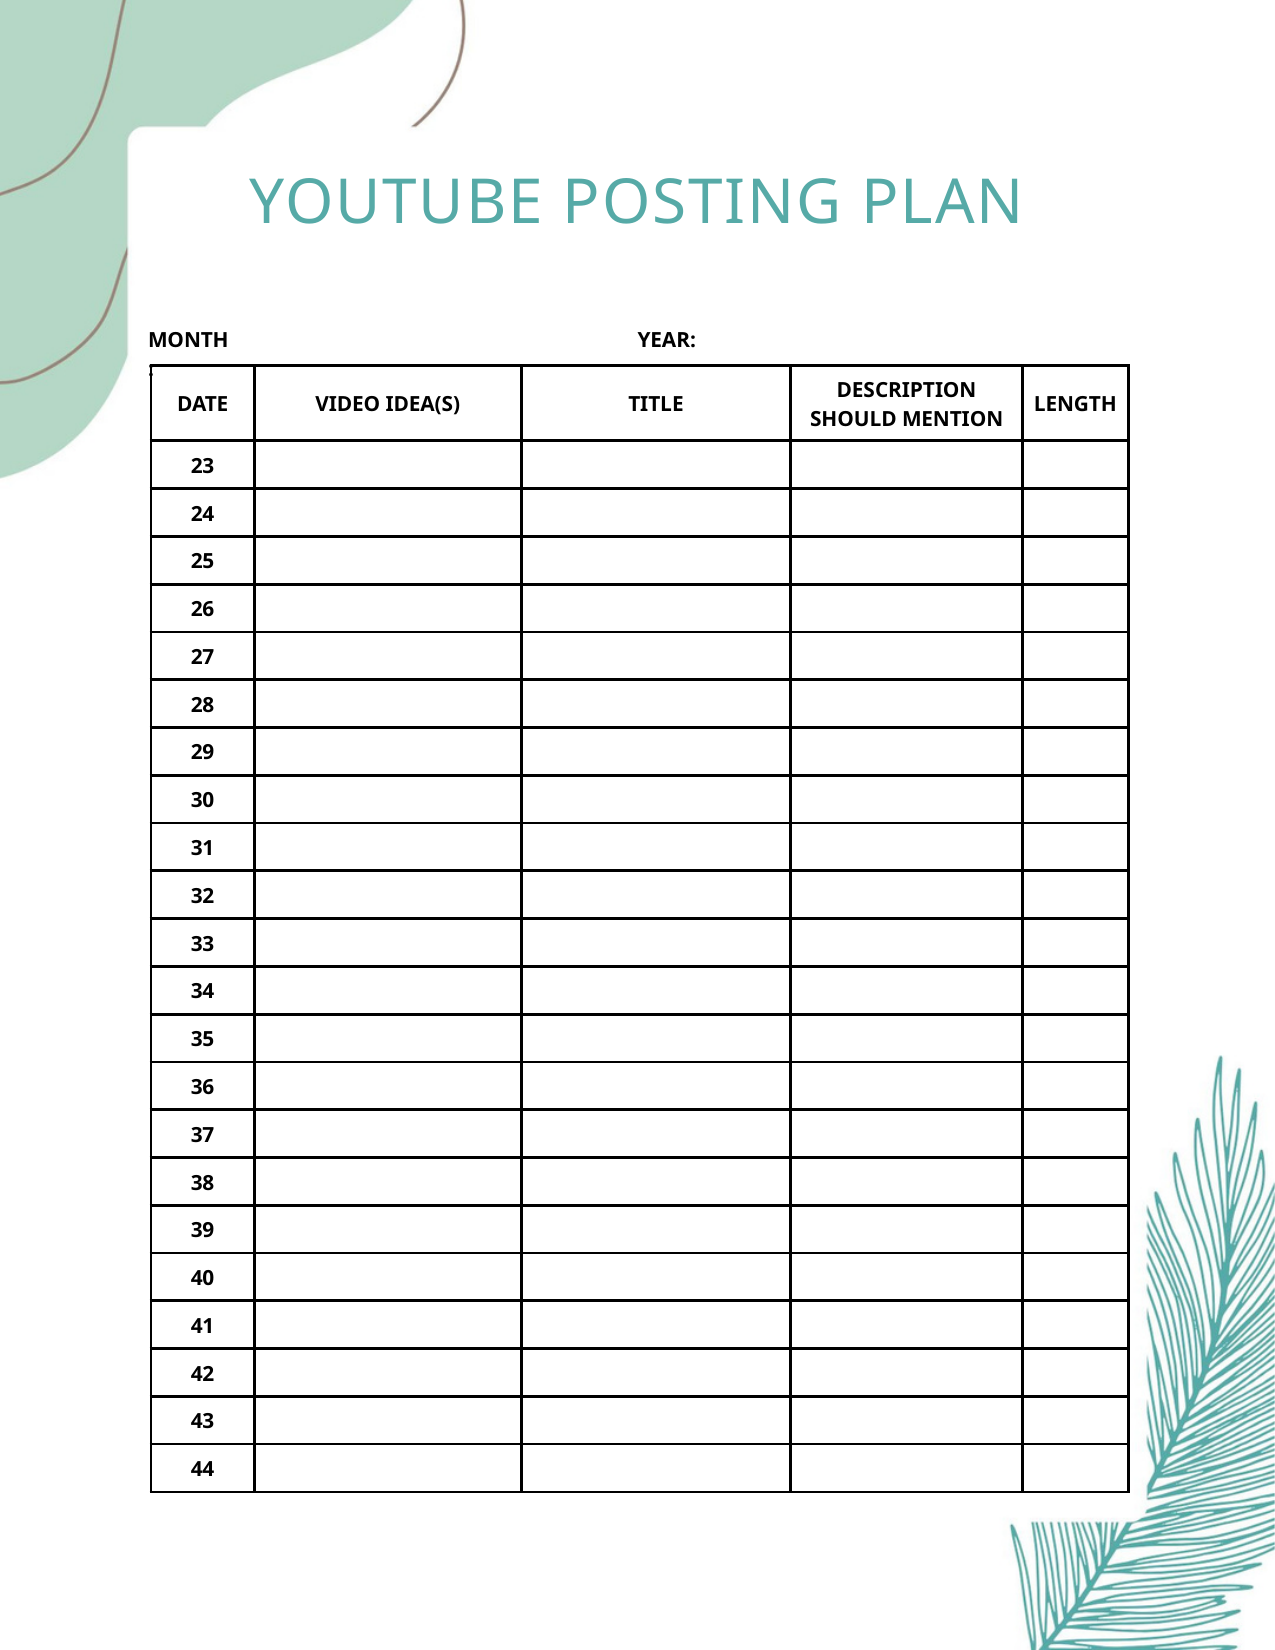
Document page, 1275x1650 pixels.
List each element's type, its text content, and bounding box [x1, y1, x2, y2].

table_cell [523, 1159, 789, 1204]
table_cell [792, 1254, 1021, 1299]
table_cell [523, 633, 789, 678]
table_cell [256, 729, 520, 774]
table_cell [523, 586, 789, 631]
table_cell [523, 729, 789, 774]
table_cell [256, 824, 520, 869]
table_cell [1024, 1207, 1127, 1252]
table_cell [523, 968, 789, 1013]
table_cell [1024, 586, 1127, 631]
table_cell [523, 920, 789, 965]
table_cell [792, 681, 1021, 726]
table_cell [1024, 1159, 1127, 1204]
table_cell [256, 1159, 520, 1204]
table_cell [523, 1063, 789, 1108]
table_cell [792, 920, 1021, 965]
table_cell [792, 1350, 1021, 1395]
table_cell 30 [152, 777, 253, 822]
table_cell [792, 1159, 1021, 1204]
table_header TITLE [523, 367, 789, 439]
table_cell [792, 1445, 1021, 1491]
table_cell [792, 442, 1021, 487]
table_cell [1024, 1111, 1127, 1156]
table_cell [256, 1445, 520, 1491]
table_cell [256, 633, 520, 678]
table_cell [792, 968, 1021, 1013]
text_box YOUTUBE POSTING PLAN [127, 174, 1148, 236]
table_cell 34 [152, 968, 253, 1013]
table_cell 29 [152, 729, 253, 774]
table_cell [1024, 633, 1127, 678]
table_cell [1024, 1350, 1127, 1395]
table_cell [523, 1254, 789, 1299]
table_cell [1024, 1016, 1127, 1061]
table_cell [1024, 968, 1127, 1013]
table_cell [256, 1254, 520, 1299]
table_cell 26 [152, 586, 253, 631]
table_cell [792, 824, 1021, 869]
table_cell [1024, 490, 1127, 535]
table_cell [256, 538, 520, 583]
table_cell [256, 681, 520, 726]
table_cell 35 [152, 1016, 253, 1061]
table_cell [256, 1016, 520, 1061]
table_cell 24 [152, 490, 253, 535]
table_cell [256, 872, 520, 917]
table_cell 32 [152, 872, 253, 917]
table_header VIDEO IDEA(S) [256, 367, 520, 439]
table_cell [1024, 920, 1127, 965]
table_cell [256, 968, 520, 1013]
table_cell [792, 1111, 1021, 1156]
table_cell [1024, 872, 1127, 917]
table_cell [1024, 1254, 1127, 1299]
table_cell [1024, 729, 1127, 774]
table_header DATE [152, 367, 253, 439]
table_cell [1024, 681, 1127, 726]
table_cell [523, 1398, 789, 1443]
table_cell 41 [152, 1302, 253, 1347]
table_header LENGTH [1024, 367, 1127, 439]
table_cell [523, 1302, 789, 1347]
table_cell 40 [152, 1254, 253, 1299]
table_cell [523, 538, 789, 583]
table_cell [256, 1350, 520, 1395]
table_cell 36 [152, 1063, 253, 1108]
table_cell [523, 1016, 789, 1061]
table_cell [792, 777, 1021, 822]
table_cell [523, 1445, 789, 1491]
table_cell [1024, 1445, 1127, 1491]
table_cell [792, 490, 1021, 535]
table_cell [256, 490, 520, 535]
table_cell [792, 1016, 1021, 1061]
table_cell [256, 777, 520, 822]
table_cell [256, 920, 520, 965]
table_cell [523, 490, 789, 535]
table_cell [523, 681, 789, 726]
table_header DESCRIPTION SHOULD MENTION [792, 367, 1021, 439]
table_cell 25 [152, 538, 253, 583]
table_cell 44 [152, 1445, 253, 1491]
table_cell [1024, 442, 1127, 487]
table_cell 23 [152, 442, 253, 487]
table_cell [1024, 1398, 1127, 1443]
table_cell [256, 1302, 520, 1347]
table_cell [792, 1063, 1021, 1108]
table_cell 28 [152, 681, 253, 726]
table_cell [523, 872, 789, 917]
table_cell 31 [152, 824, 253, 869]
table_cell [1024, 1063, 1127, 1108]
table_cell [792, 872, 1021, 917]
table_cell 42 [152, 1350, 253, 1395]
text_box MONTH: [148, 322, 233, 381]
table_cell [256, 1207, 520, 1252]
table_cell [792, 729, 1021, 774]
table_cell [256, 1398, 520, 1443]
table_cell [523, 442, 789, 487]
table_cell [523, 1207, 789, 1252]
text_box [0, 0, 1275, 1650]
table_cell [523, 1350, 789, 1395]
table_cell [523, 777, 789, 822]
table_cell [256, 586, 520, 631]
table_cell [523, 824, 789, 869]
table_cell [792, 586, 1021, 631]
table_cell [523, 1111, 789, 1156]
table_cell 39 [152, 1207, 253, 1252]
table_cell [792, 1398, 1021, 1443]
table_cell [256, 1063, 520, 1108]
table_cell 27 [152, 633, 253, 678]
table_cell [792, 1302, 1021, 1347]
table_cell [1024, 538, 1127, 583]
table_cell 37 [152, 1111, 253, 1156]
table_cell [792, 1207, 1021, 1252]
table_cell 38 [152, 1159, 253, 1204]
table_cell [792, 633, 1021, 678]
text_box YEAR: [637, 322, 723, 352]
table_cell [1024, 777, 1127, 822]
table_cell [1024, 824, 1127, 869]
table_cell 43 [152, 1398, 253, 1443]
table_cell [256, 1111, 520, 1156]
table_cell 33 [152, 920, 253, 965]
table_cell [792, 538, 1021, 583]
table_cell [1024, 1302, 1127, 1347]
table_cell [256, 442, 520, 487]
